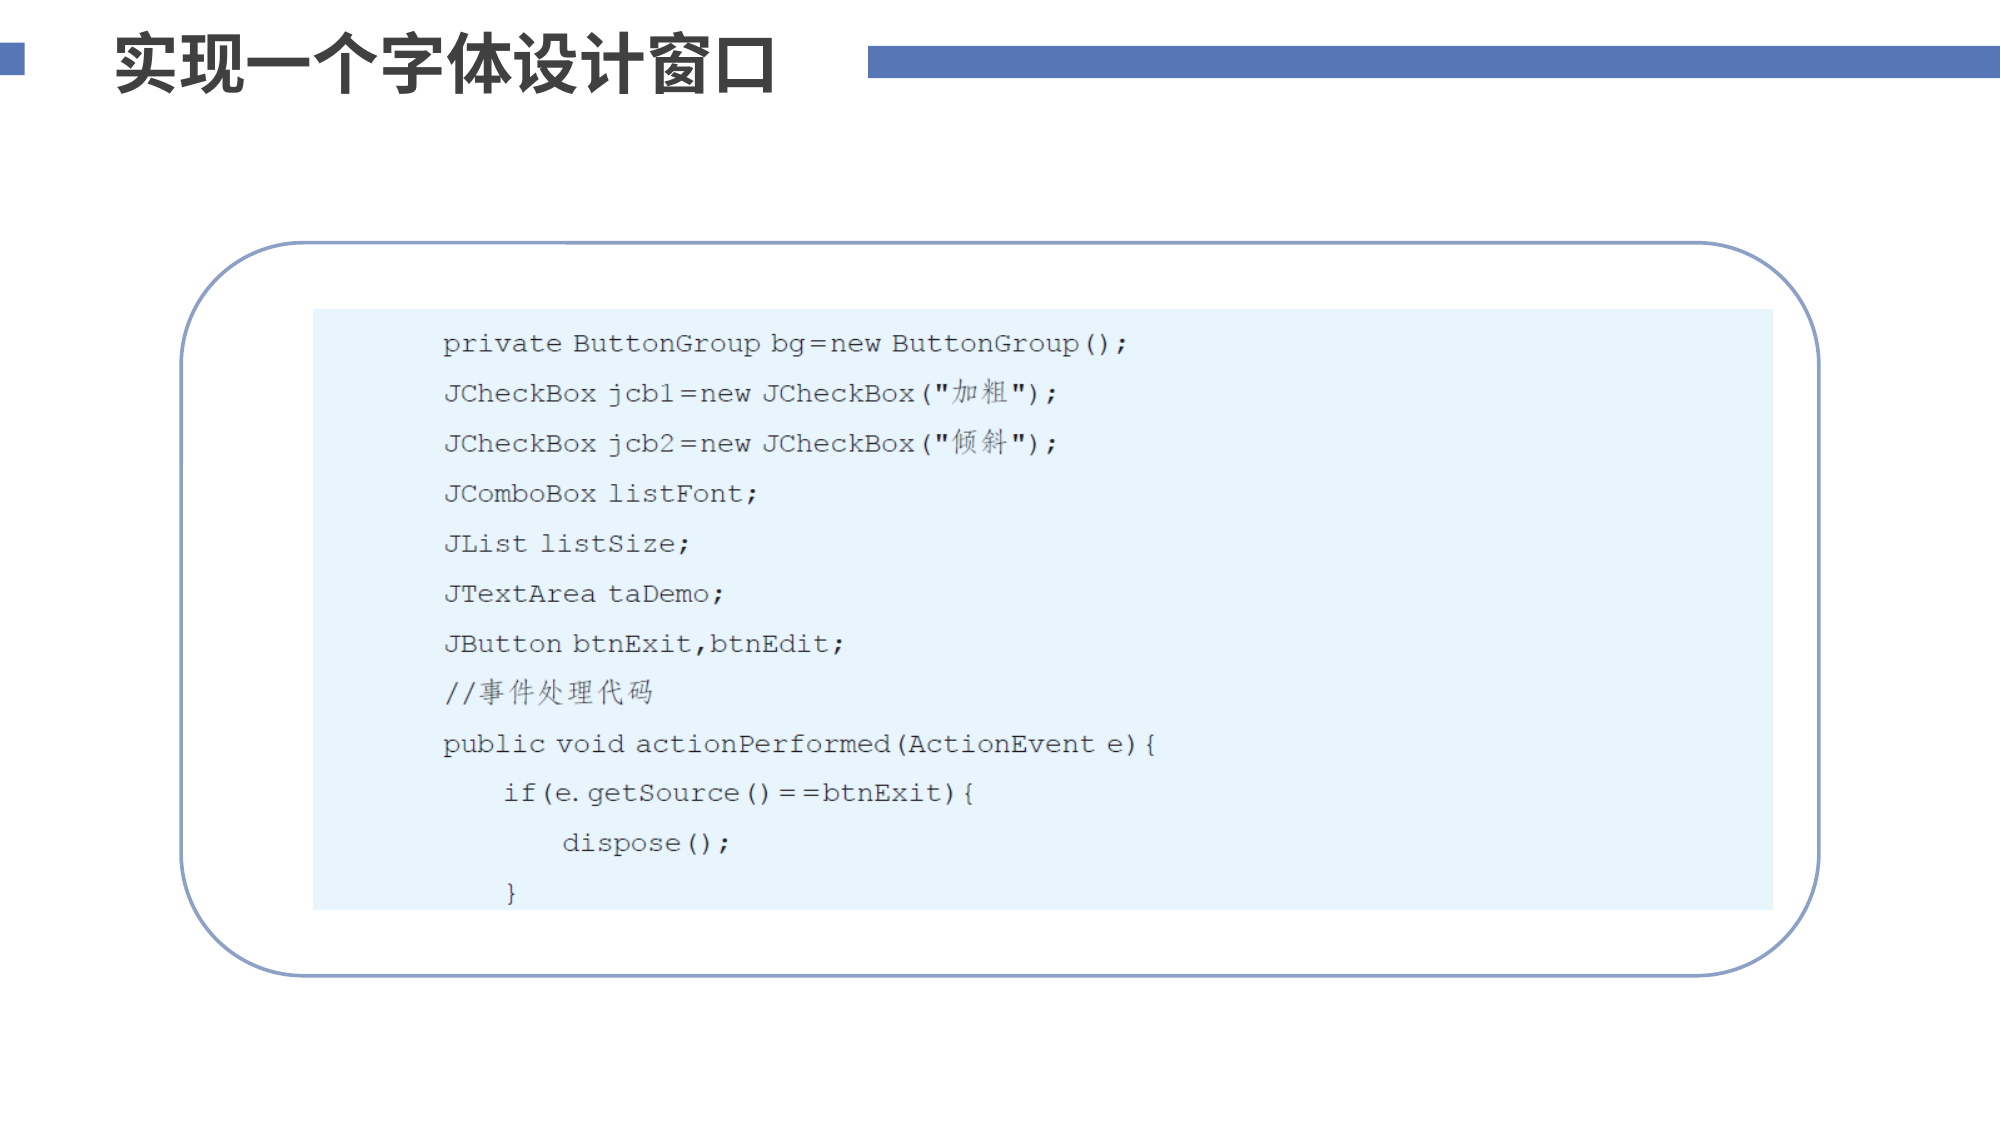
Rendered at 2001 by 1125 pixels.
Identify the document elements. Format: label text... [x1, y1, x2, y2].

text_box 实现一个字体设计窗口 [112, 21, 781, 102]
picture [313, 309, 1777, 910]
text_box [180, 241, 1820, 977]
text_box [867, 45, 2000, 79]
text_box [0, 41, 26, 76]
